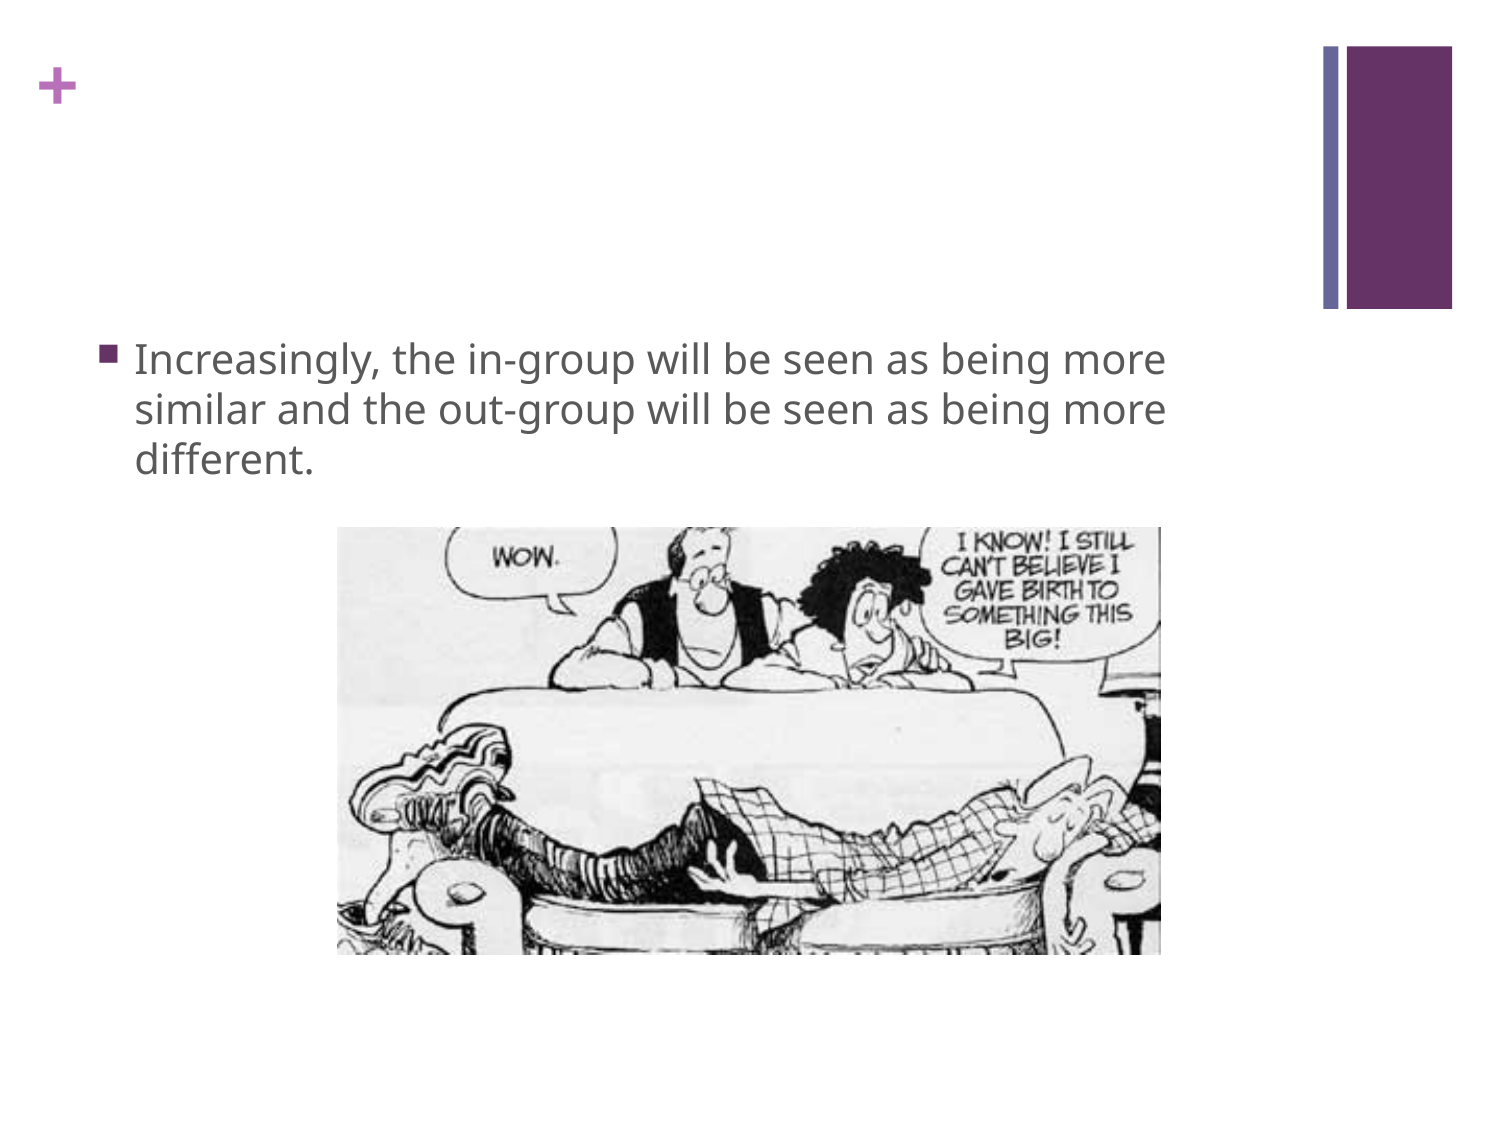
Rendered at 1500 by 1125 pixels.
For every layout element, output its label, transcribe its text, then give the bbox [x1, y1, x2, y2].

picture [336, 526, 1161, 955]
list Increasingly, the in-group will be seen as being more similar and the out-group will be seen as being more different. [81, 324, 1322, 1005]
